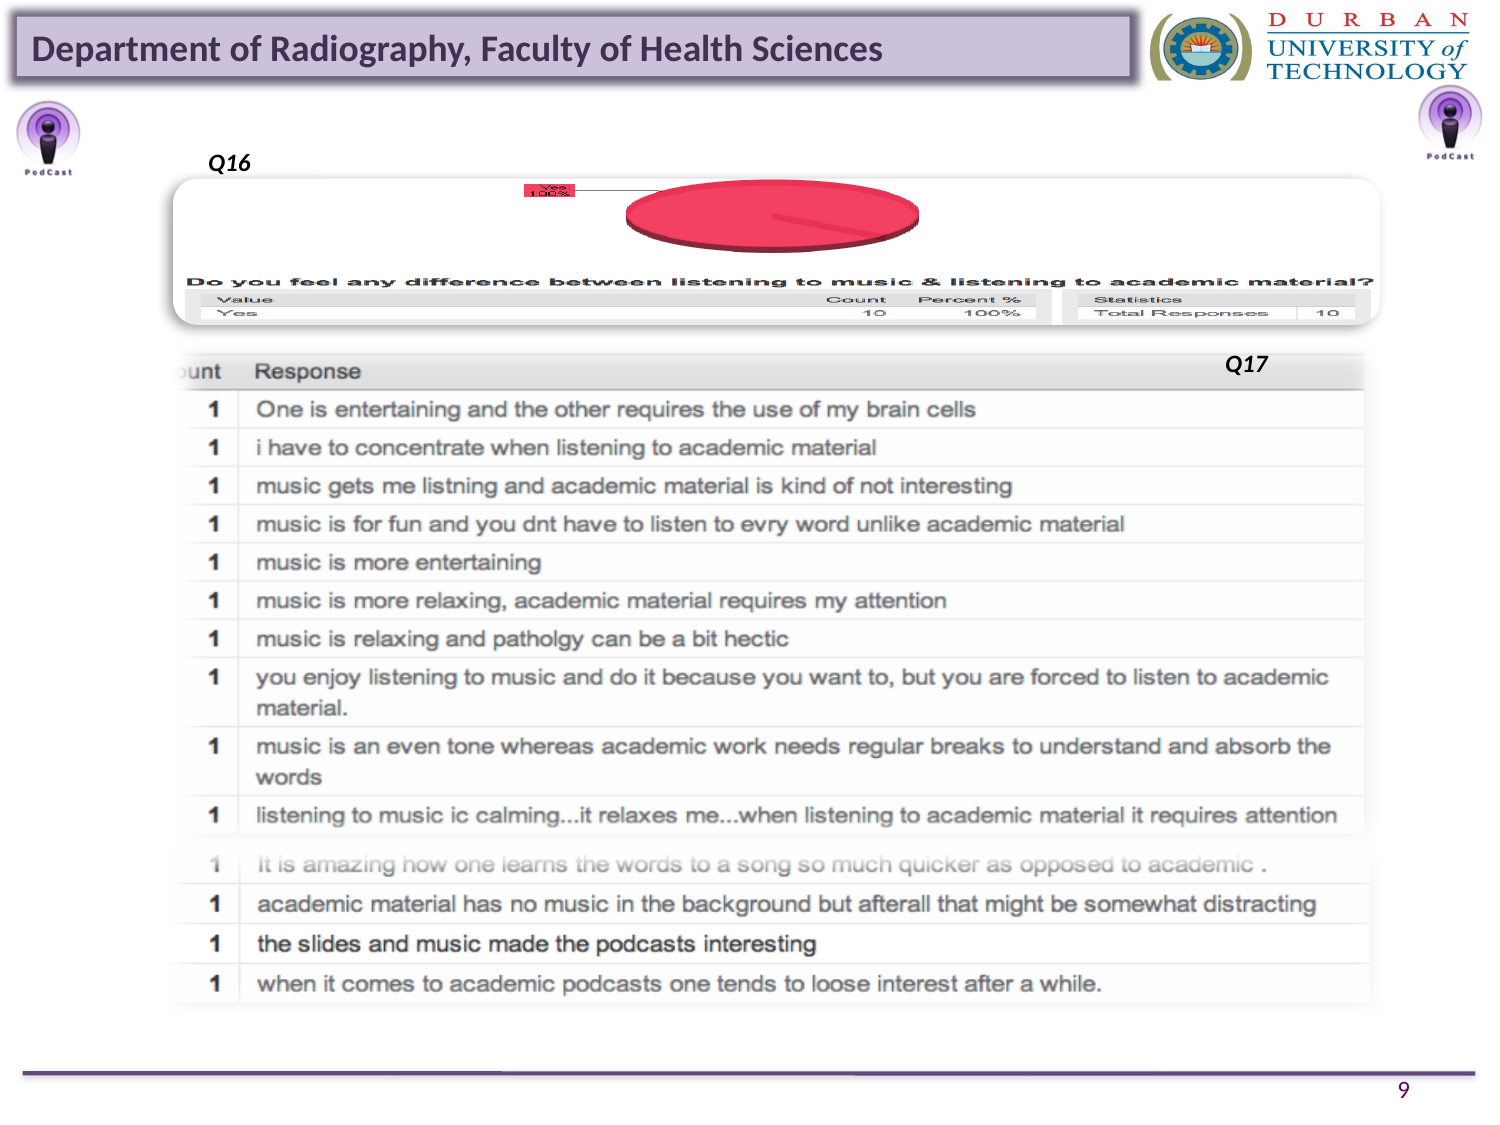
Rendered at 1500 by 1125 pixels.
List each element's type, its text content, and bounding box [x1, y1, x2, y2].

picture [0, 96, 98, 184]
text_box Q16 [193, 143, 322, 177]
picture [172, 178, 1381, 326]
slide_number 9 [1074, 1058, 1425, 1119]
picture [1149, 12, 1500, 168]
picture [162, 339, 1387, 1020]
